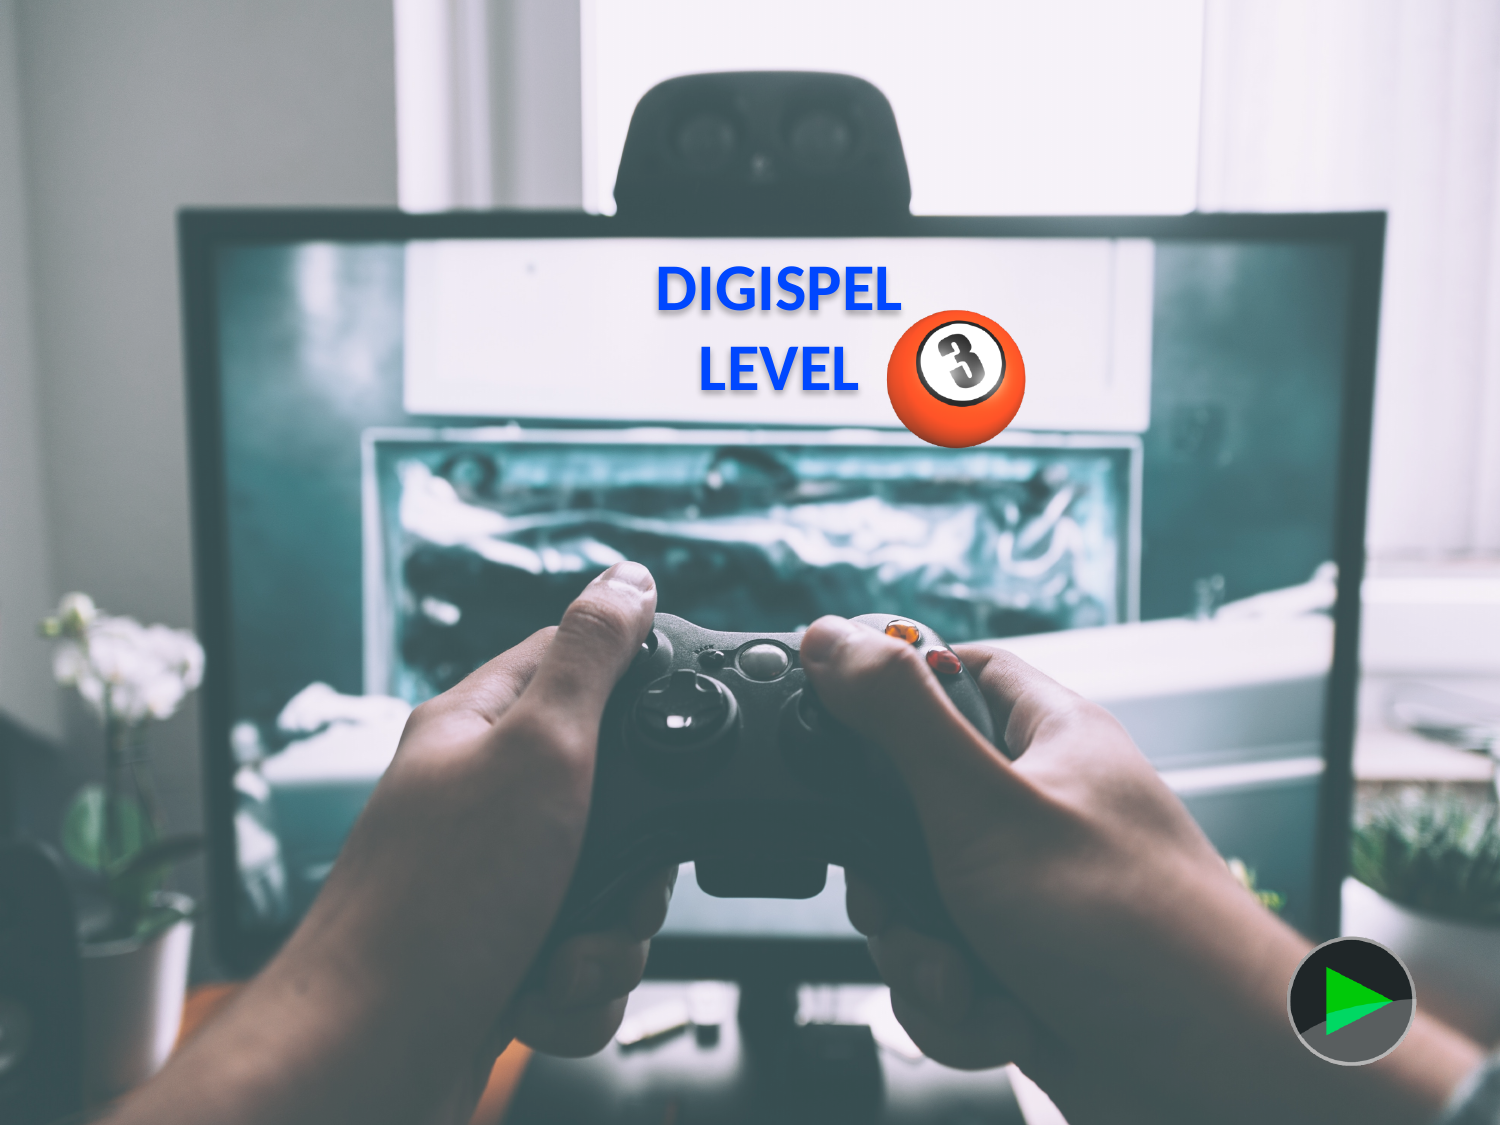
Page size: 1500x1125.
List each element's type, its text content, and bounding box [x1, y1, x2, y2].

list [0, 0, 1500, 1125]
picture [1269, 917, 1434, 1083]
picture [879, 302, 1058, 460]
text_box Digispel Level [348, 101, 1211, 412]
